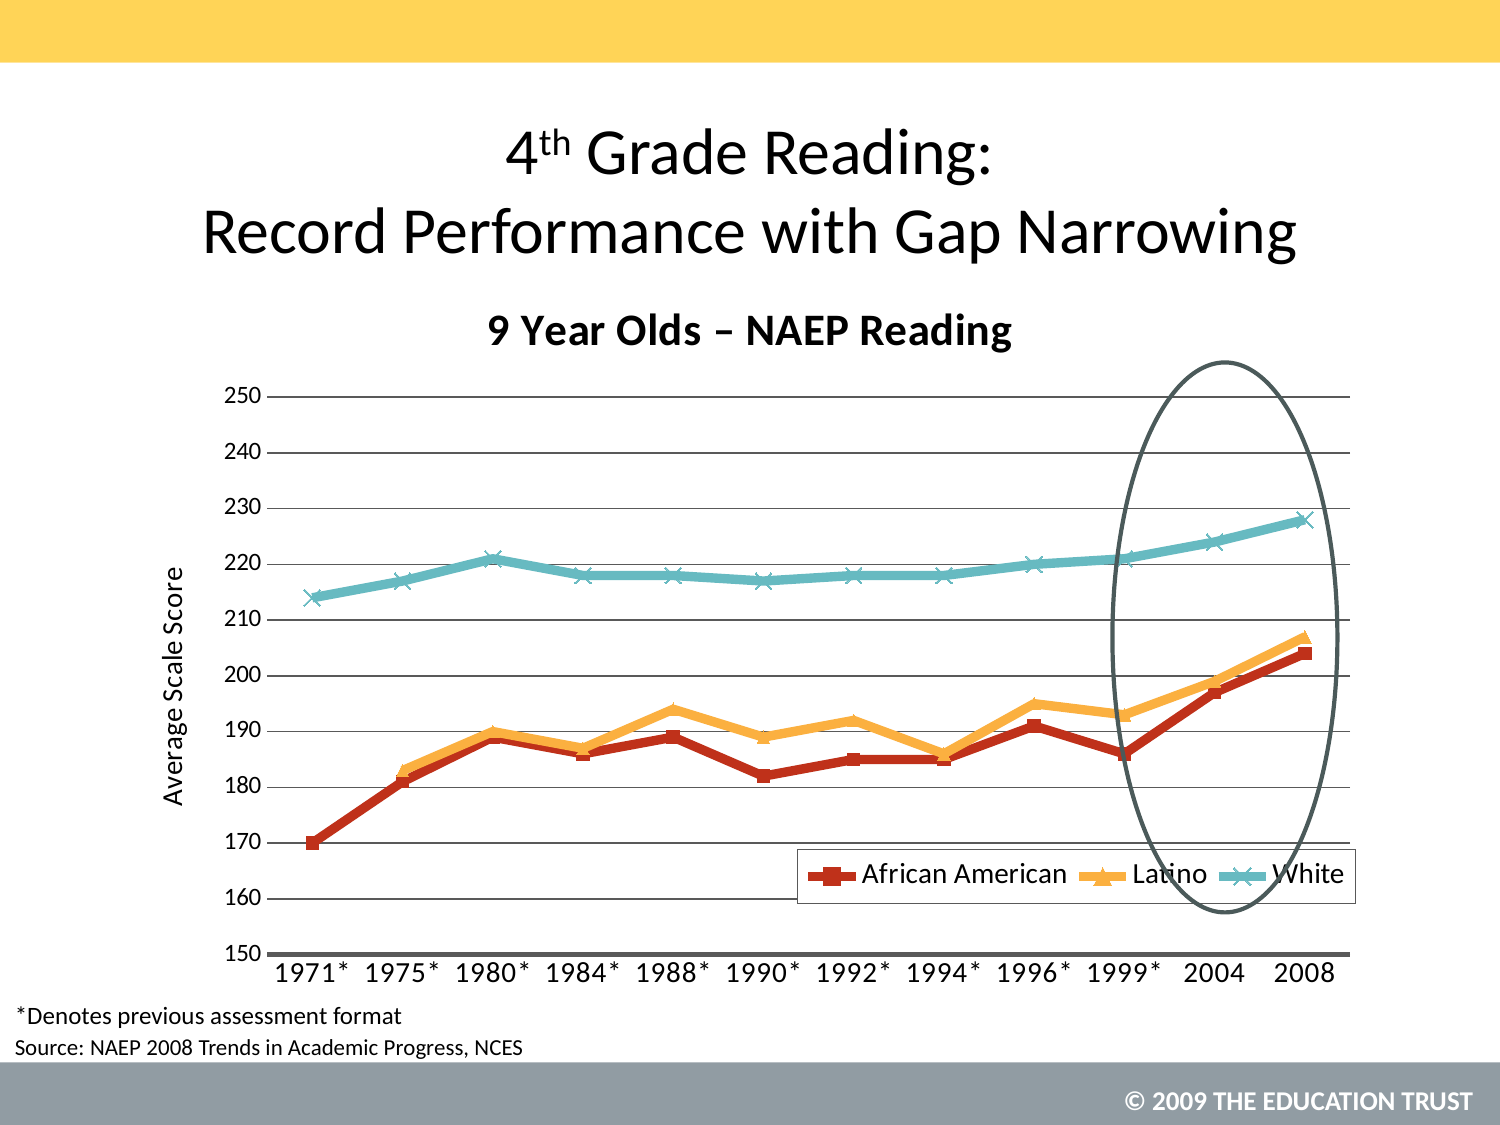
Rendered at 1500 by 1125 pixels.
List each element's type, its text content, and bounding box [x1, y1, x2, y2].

list NAEP 2008 Trends in Academic Progress, NCES [74, 1024, 888, 1063]
text_box *Denotes previous assessment format [0, 992, 713, 1037]
title 4th Grade Reading: Record Performance with Gap Narrowing [74, 99, 1426, 276]
chart [124, 274, 1376, 1006]
